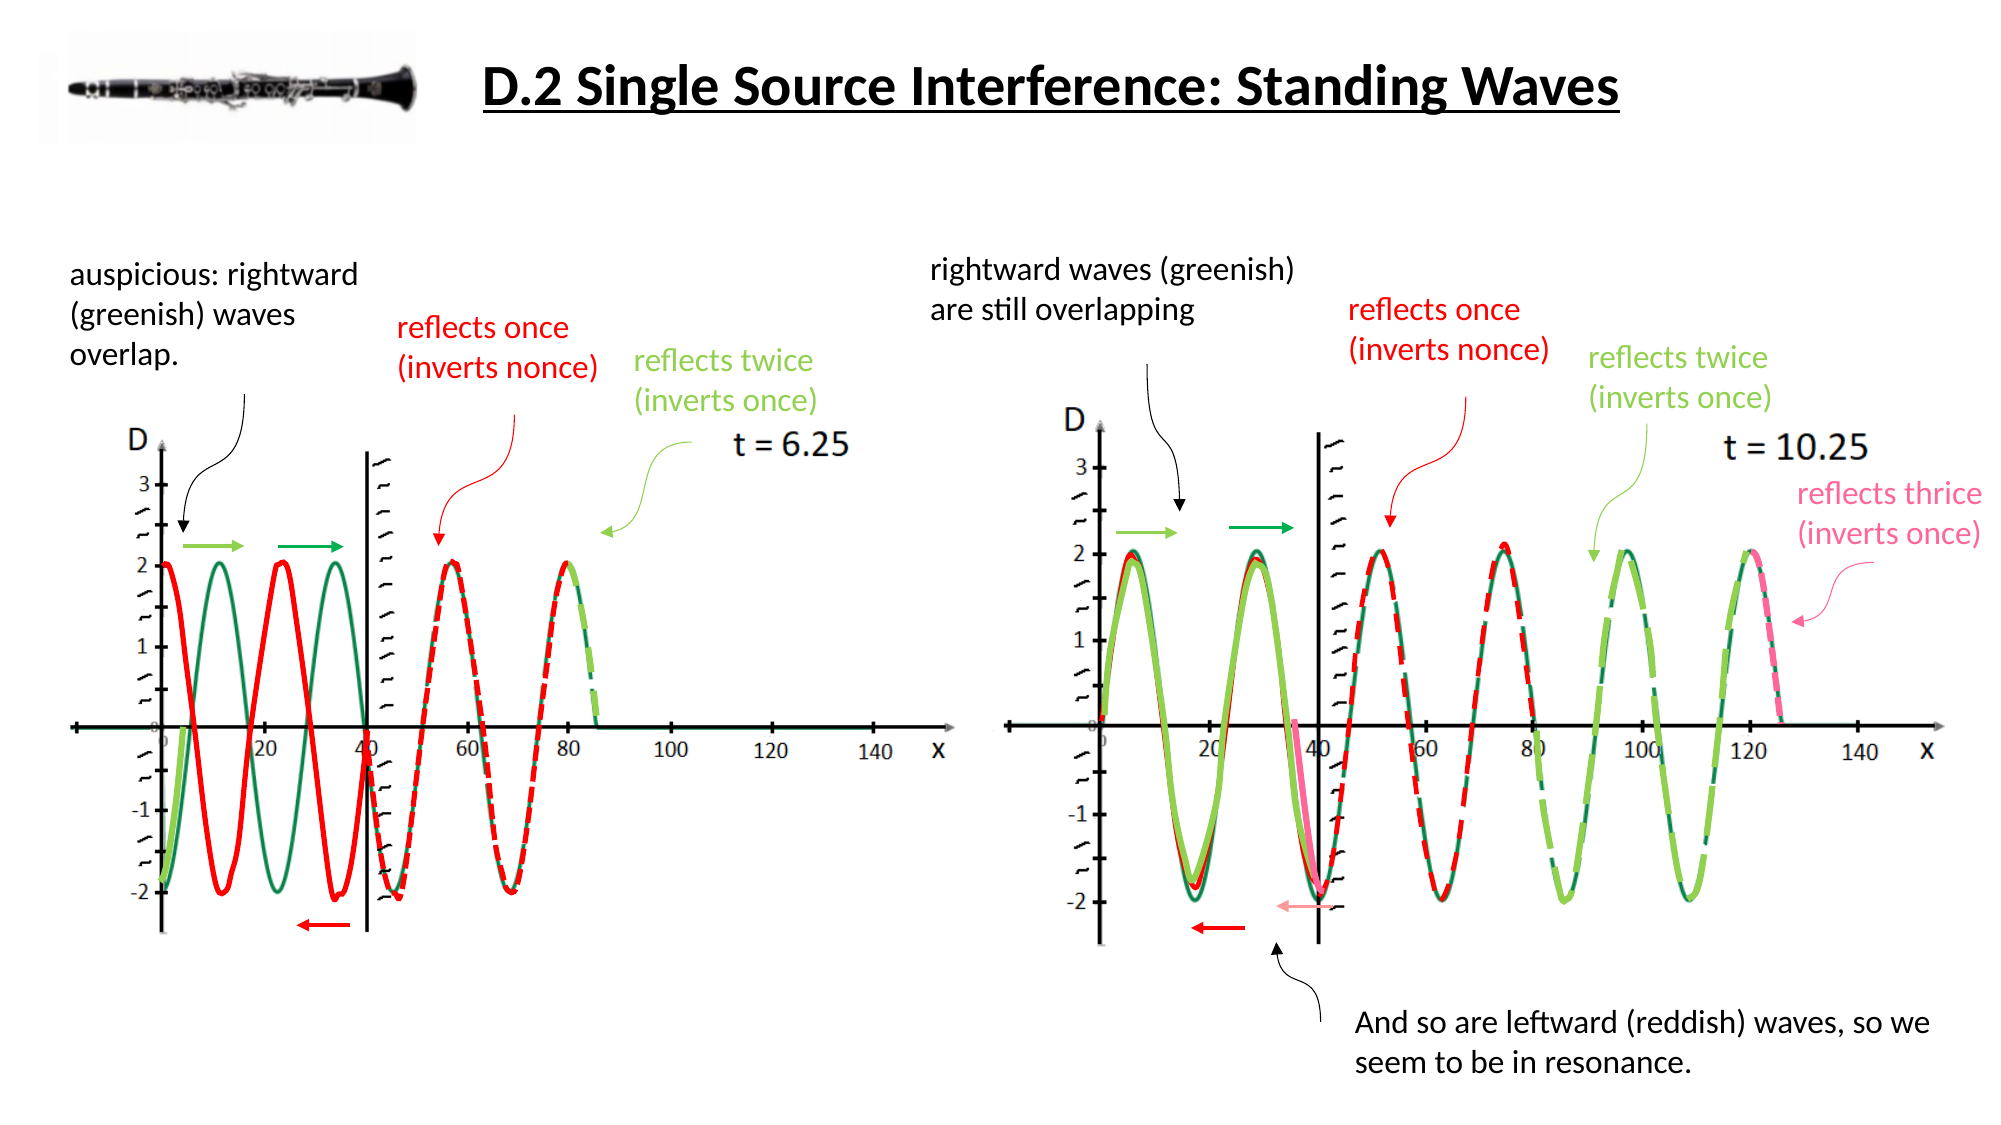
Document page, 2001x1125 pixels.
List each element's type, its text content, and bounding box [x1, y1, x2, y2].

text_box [1362, 424, 1494, 501]
text_box reflects once (inverts nonce) [1333, 280, 1566, 375]
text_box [984, 386, 1965, 968]
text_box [54, 415, 981, 965]
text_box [1550, 466, 1690, 520]
text_box And so are leftward (reddish) waves, so we seem to be in resonance. [1339, 993, 1954, 1088]
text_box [600, 441, 692, 533]
text_box reflects twice (inverts once) [618, 330, 884, 415]
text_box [144, 432, 284, 495]
text_box reflects twice (inverts once) [1573, 327, 1838, 386]
text_box reflects once (inverts nonce) [382, 298, 614, 393]
text_box rightward waves (greenish) are still overlapping [915, 239, 1319, 335]
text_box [1791, 562, 1874, 623]
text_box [1089, 421, 1238, 455]
text_box reflects thrice (inverts once) [1965, 463, 1998, 559]
text_box D.2 Single Source Interference: Standing Waves [467, 48, 1719, 131]
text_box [410, 442, 543, 519]
text_box auspicious: rightward (greenish) waves overlap. [54, 244, 381, 380]
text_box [1258, 959, 1339, 1005]
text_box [38, 24, 450, 144]
